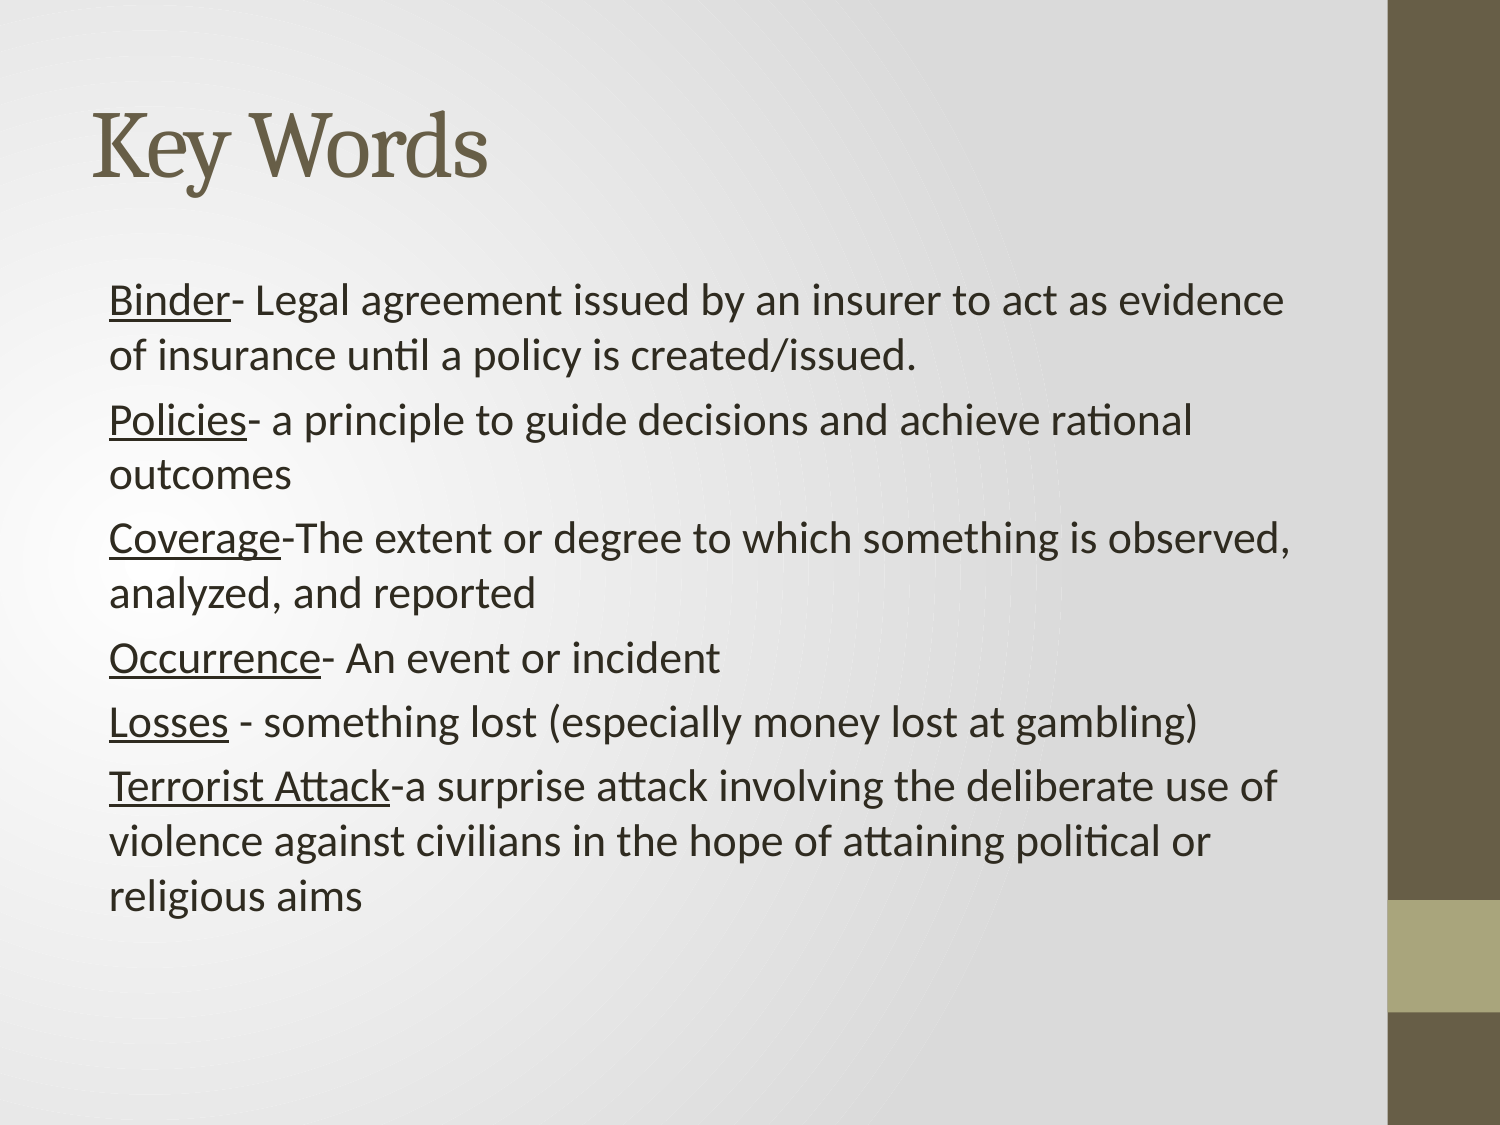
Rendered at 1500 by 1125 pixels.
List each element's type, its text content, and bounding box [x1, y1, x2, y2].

title Key Words [75, 45, 1325, 233]
list Binder- Legal agreement issued by an insurer to act as evidence of insurance until a policy is created/issued. Policies- a principle to guide decisions and achieve rational outcomes Coverage-The extent or degree to which something is observed, analyzed, and reported Occurrence- An event or incident Losses - something lost (especially money lost at gambling) Terrorist Attack-a surprise attack involving the deliberate use of violence against civilians in the hope of attaining political or religious aims [75, 262, 1325, 1050]
